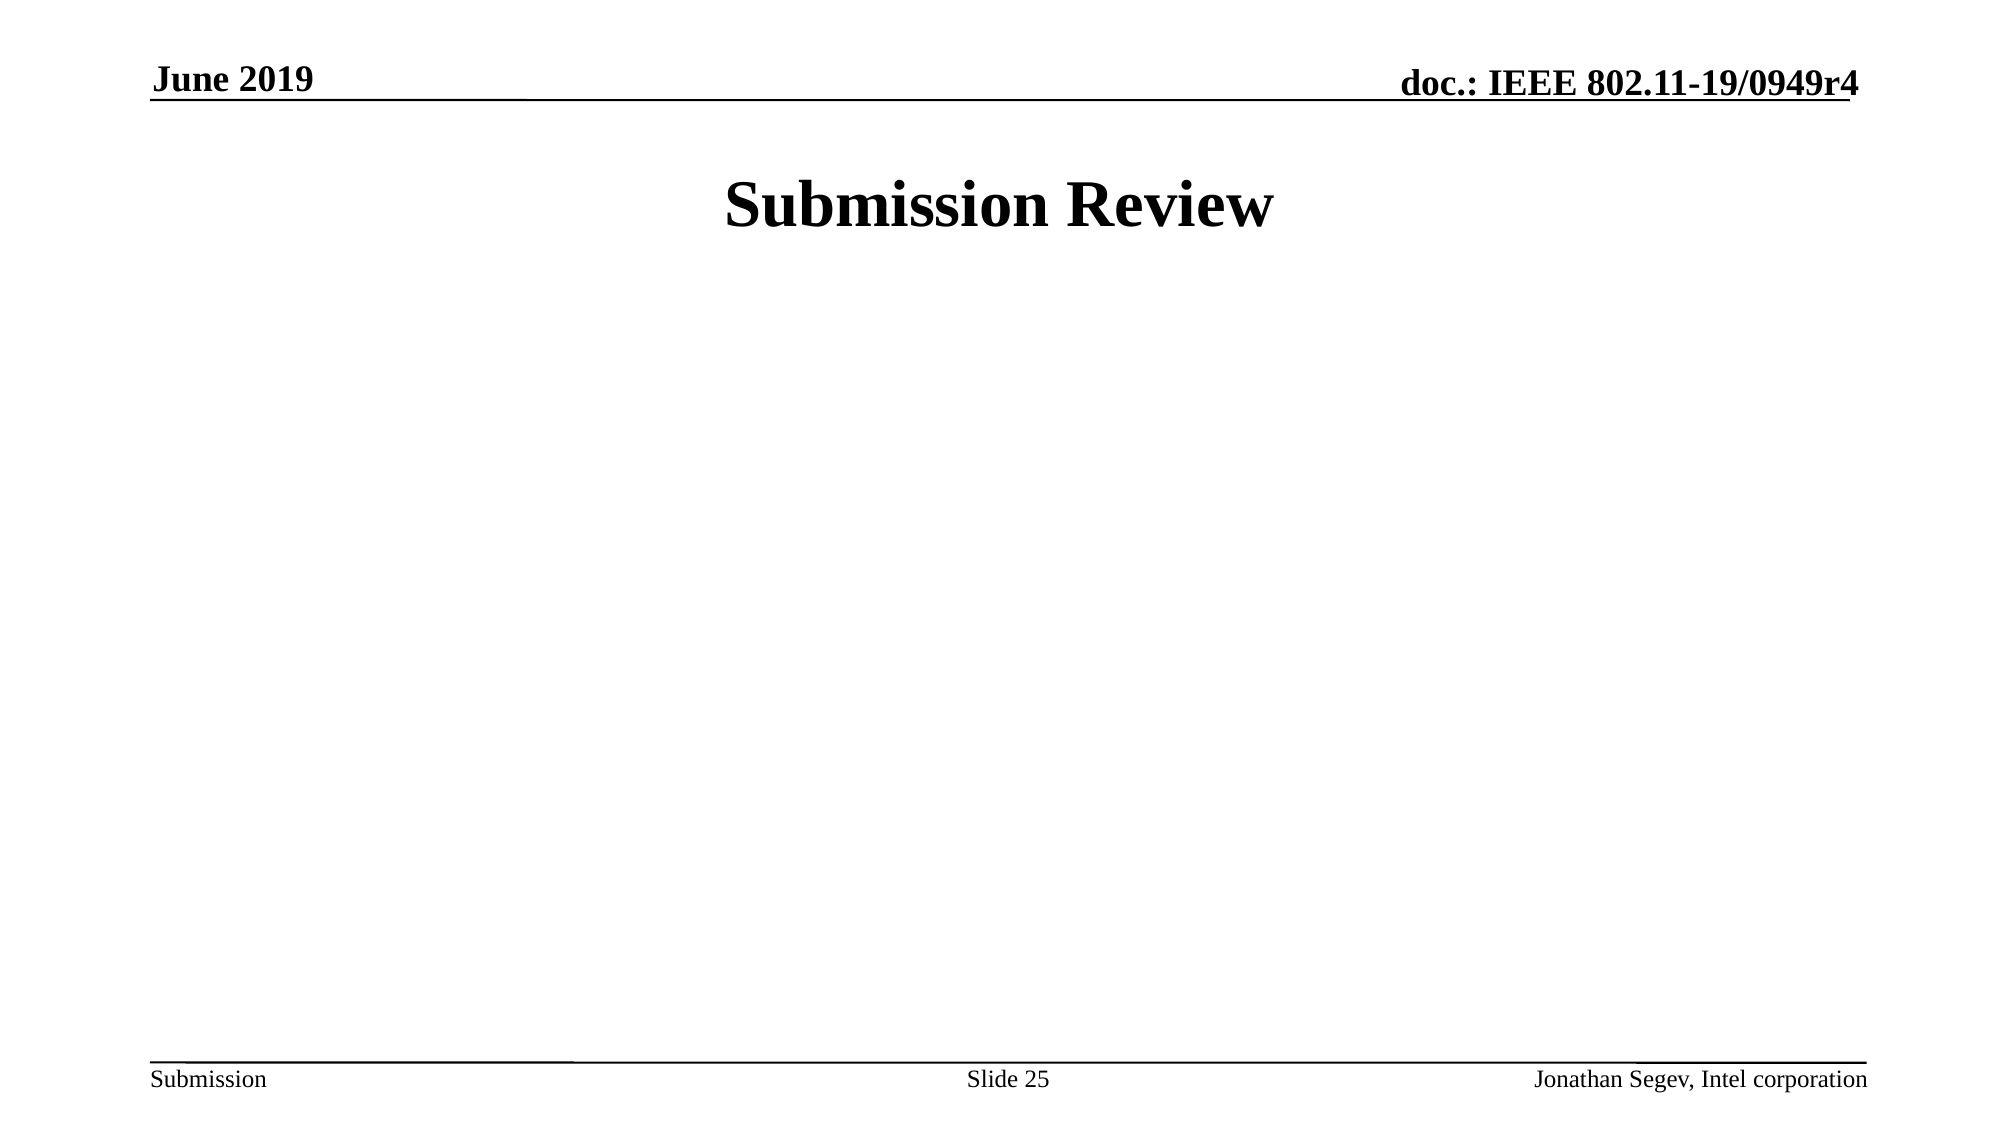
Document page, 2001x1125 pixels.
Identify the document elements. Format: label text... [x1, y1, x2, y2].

footer Jonathan Segev, Intel corporation [1171, 1061, 1869, 1093]
slide_number Slide 25 [950, 1061, 1067, 1123]
title Submission Review [149, 112, 1850, 288]
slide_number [152, 54, 563, 100]
